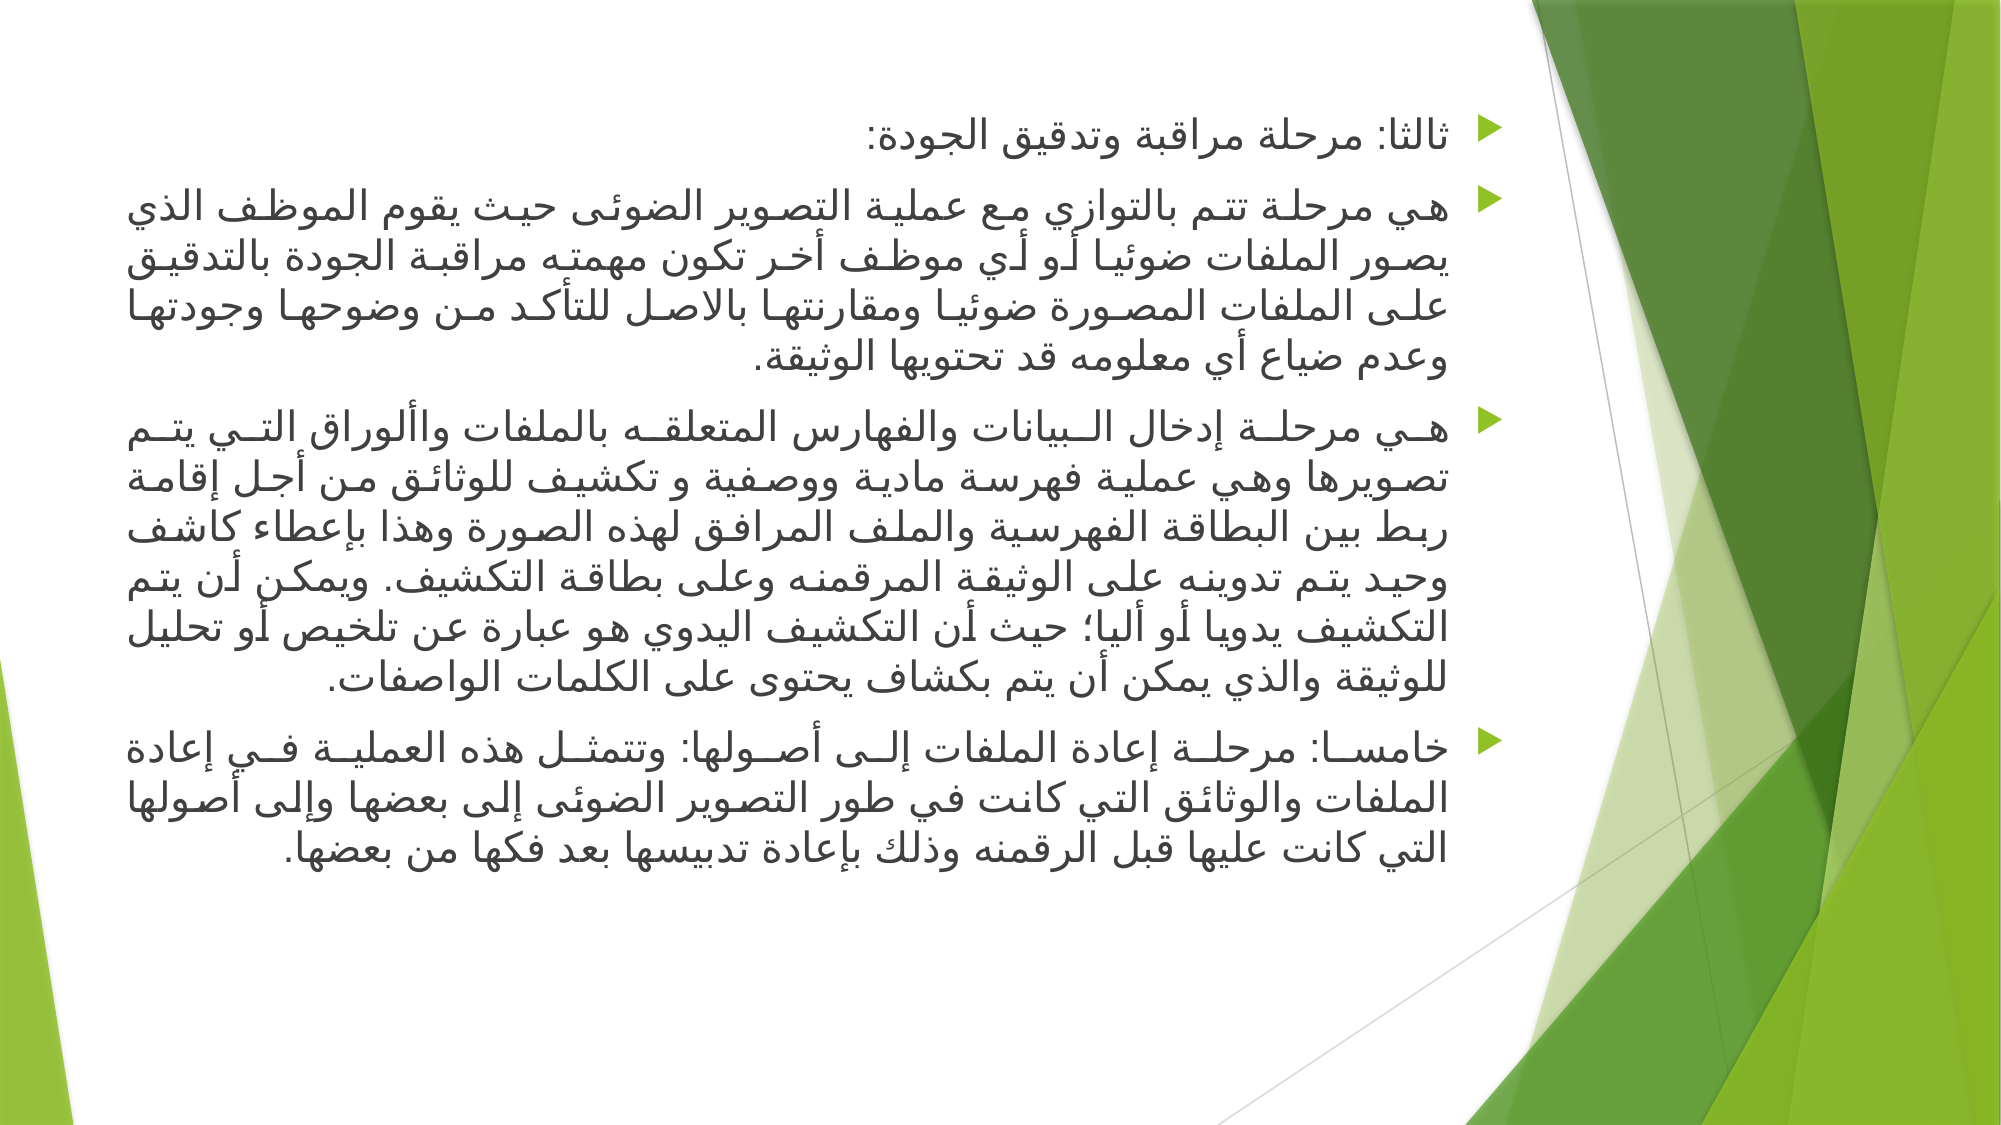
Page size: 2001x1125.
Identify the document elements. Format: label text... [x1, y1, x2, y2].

list ثالثا: مرحلة مراقبة وتدقيق الجودة: هي مرحلة تتم بالتوازي مع عملية التصوير الضوئى حيث يقوم الموظف الذي يصور الملفات ضوئيا أو أي موظف أخر تكون مهمته مراقبة الجودة بالتدقيق على الملفات المصورة ضوئيا ومقارنتها بالاصل للتأكد من وضوحها وجودتها وعدم ضياع أي معلومه قد تحتويها الوثيقة. هي مرحلة إدخال البيانات والفهارس المتعلقه بالملفات واألوراق التي يتم تصويرها وهي عملية فهرسة مادية ووصفية و تكشيف للوثائق من أجل إقامة ربط بين البطاقة الفهرسية والملف المرافق لهذه الصورة وهذا بإعطاء كاشف وحيد يتم تدوينه على الوثيقة المرقمنه وعلى بطاقة التكشيف. ويمكن أن يتم التكشيف يدويا أو أليا؛ حيث أن التكشيف اليدوي هو عبارة عن تلخيص أو تحليل للوثيقة والذي يمكن أن يتم بكشاف يحتوى على الكلمات الواصفات. خامسا: مرحلة إعادة الملفات إلى أصولها: وتتمثل هذه العملية في إعادة الملفات والوثائق التي كانت في طور التصوير الضوئى إلى بعضها وإلى أصولها التي كانت عليها قبل الرقمنه وذلك بإعادة تدبيسها بعد فكها من بعضها. [111, 99, 1522, 1027]
